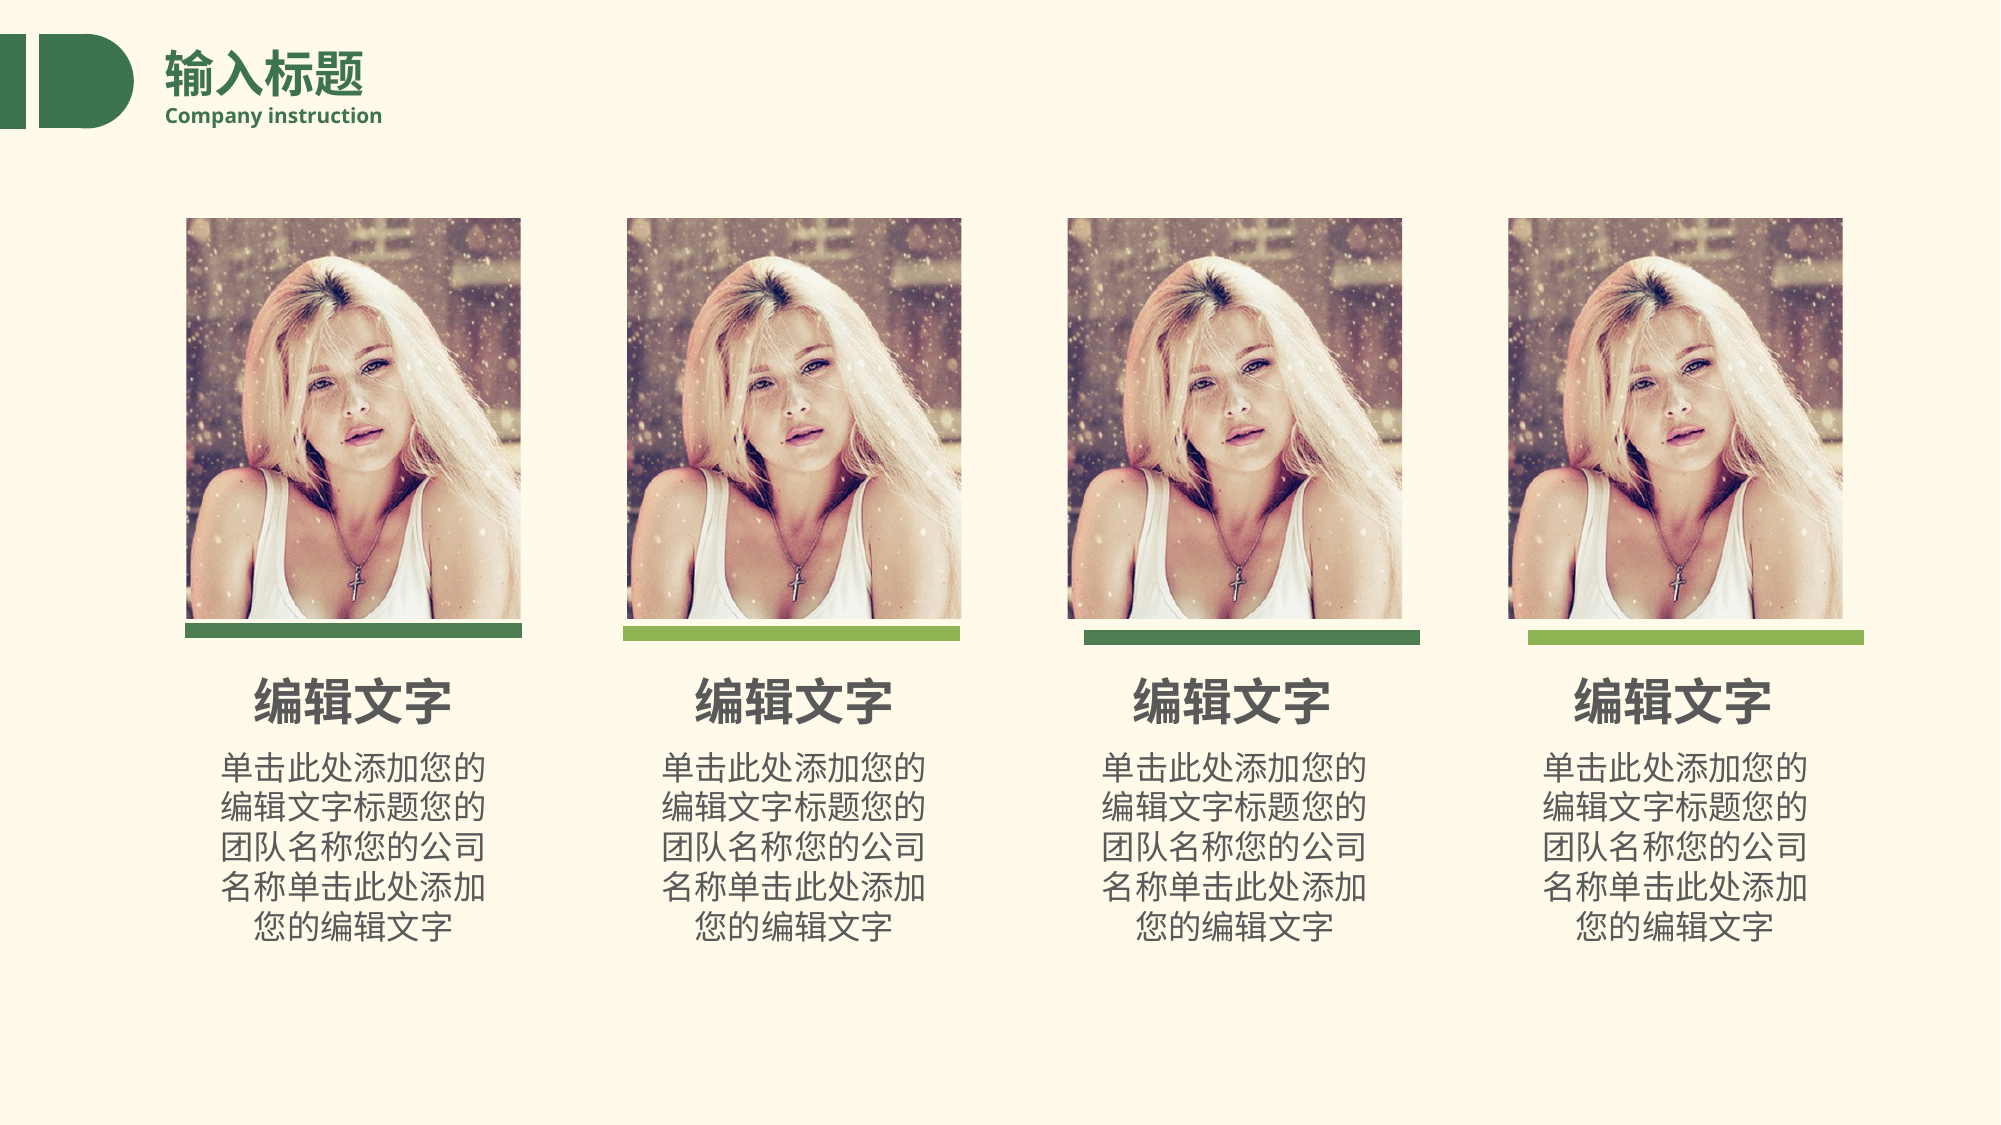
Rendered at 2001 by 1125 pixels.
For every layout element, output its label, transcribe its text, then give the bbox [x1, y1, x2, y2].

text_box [1085, 630, 1420, 644]
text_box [186, 624, 521, 638]
picture [1067, 218, 1403, 619]
text_box [0, 34, 26, 129]
text_box 编辑文字 [1118, 663, 1348, 739]
text_box 编辑文字 [1558, 663, 1789, 739]
picture [627, 218, 962, 619]
text_box 输入标题 [149, 34, 380, 110]
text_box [624, 627, 959, 641]
text_box 单击此处添加您的编辑文字标题您的团队名称您的公司名称单击此处添加您的编辑文字 [644, 739, 944, 954]
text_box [40, 34, 133, 128]
text_box 编辑文字 [679, 663, 910, 739]
text_box 单击此处添加您的编辑文字标题您的团队名称您的公司名称单击此处添加您的编辑文字 [1085, 739, 1385, 954]
picture [186, 218, 521, 619]
picture [1508, 218, 1843, 619]
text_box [1528, 630, 1864, 644]
text_box Company instruction [150, 95, 399, 135]
text_box 单击此处添加您的编辑文字标题您的团队名称您的公司名称单击此处添加您的编辑文字 [203, 739, 504, 954]
text_box 编辑文字 [238, 663, 469, 739]
text_box 单击此处添加您的编辑文字标题您的团队名称您的公司名称单击此处添加您的编辑文字 [1525, 739, 1826, 954]
